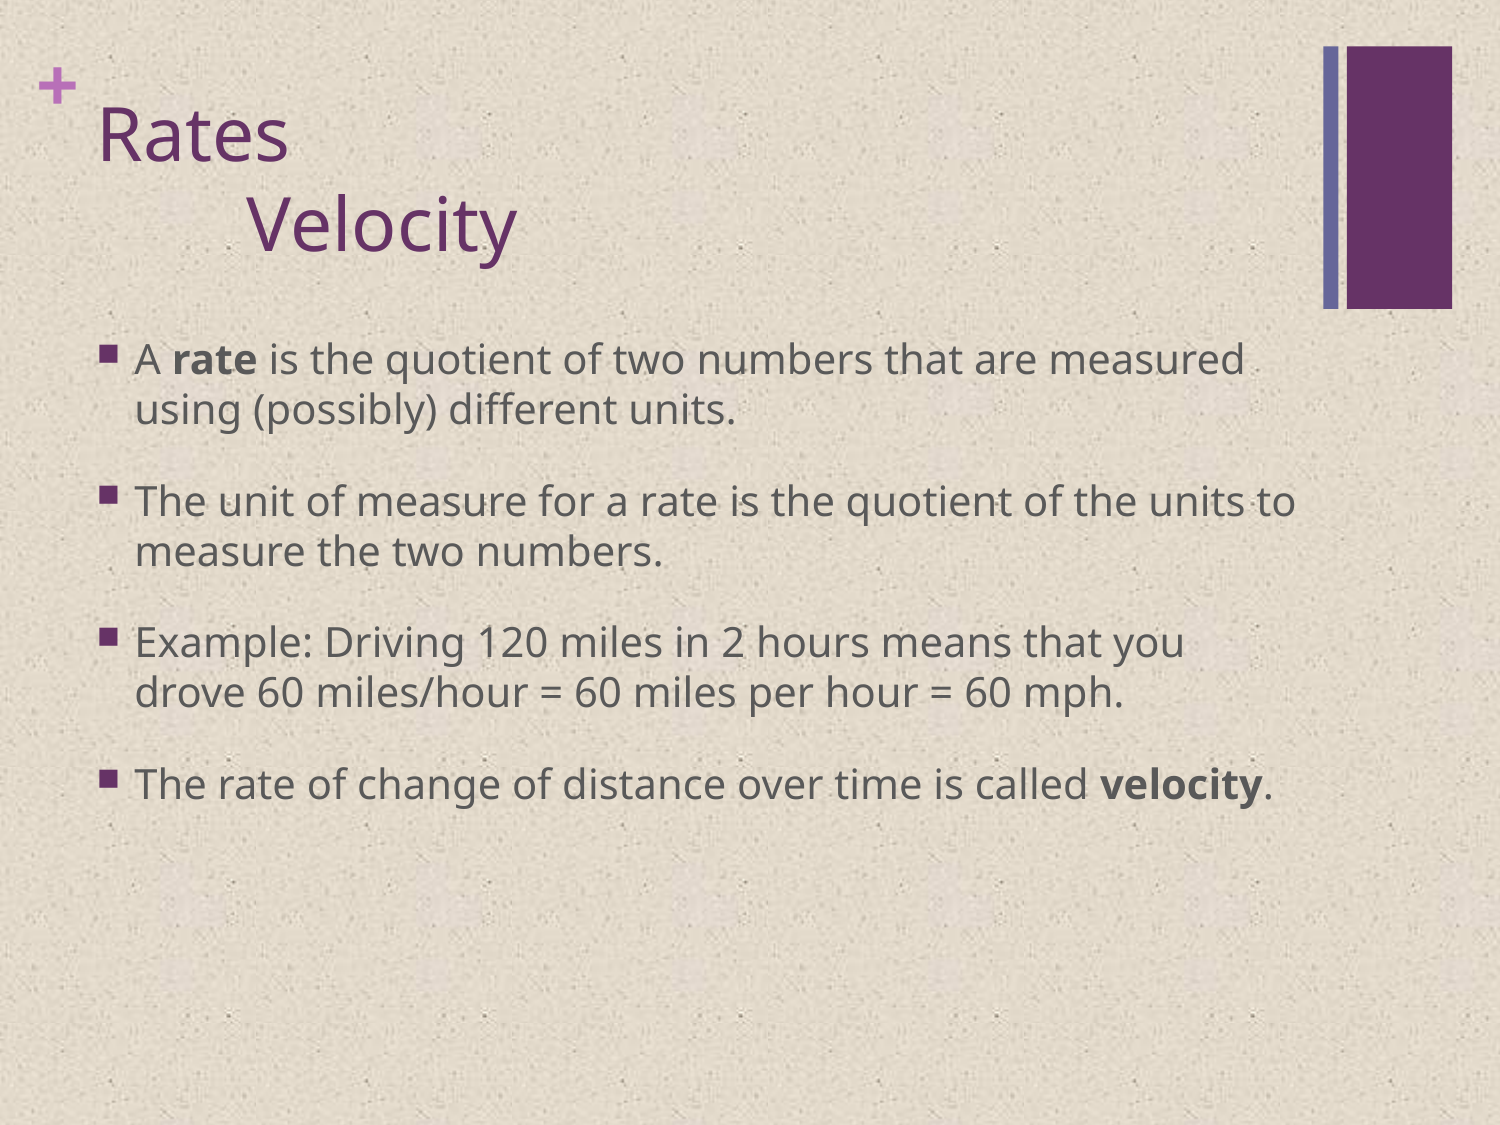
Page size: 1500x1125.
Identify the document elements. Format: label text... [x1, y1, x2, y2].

list A rate is the quotient of two numbers that are measured using (possibly) different units. The unit of measure for a rate is the quotient of the units to measure the two numbers. Example: Driving 120 miles in 2 hours means that you drove 60 miles/hour = 60 miles per hour = 60 mph. The rate of change of distance over time is called velocity. [81, 324, 1322, 1005]
title Rates Velocity [81, 79, 1322, 263]
picture [0, 0, 1500, 1125]
